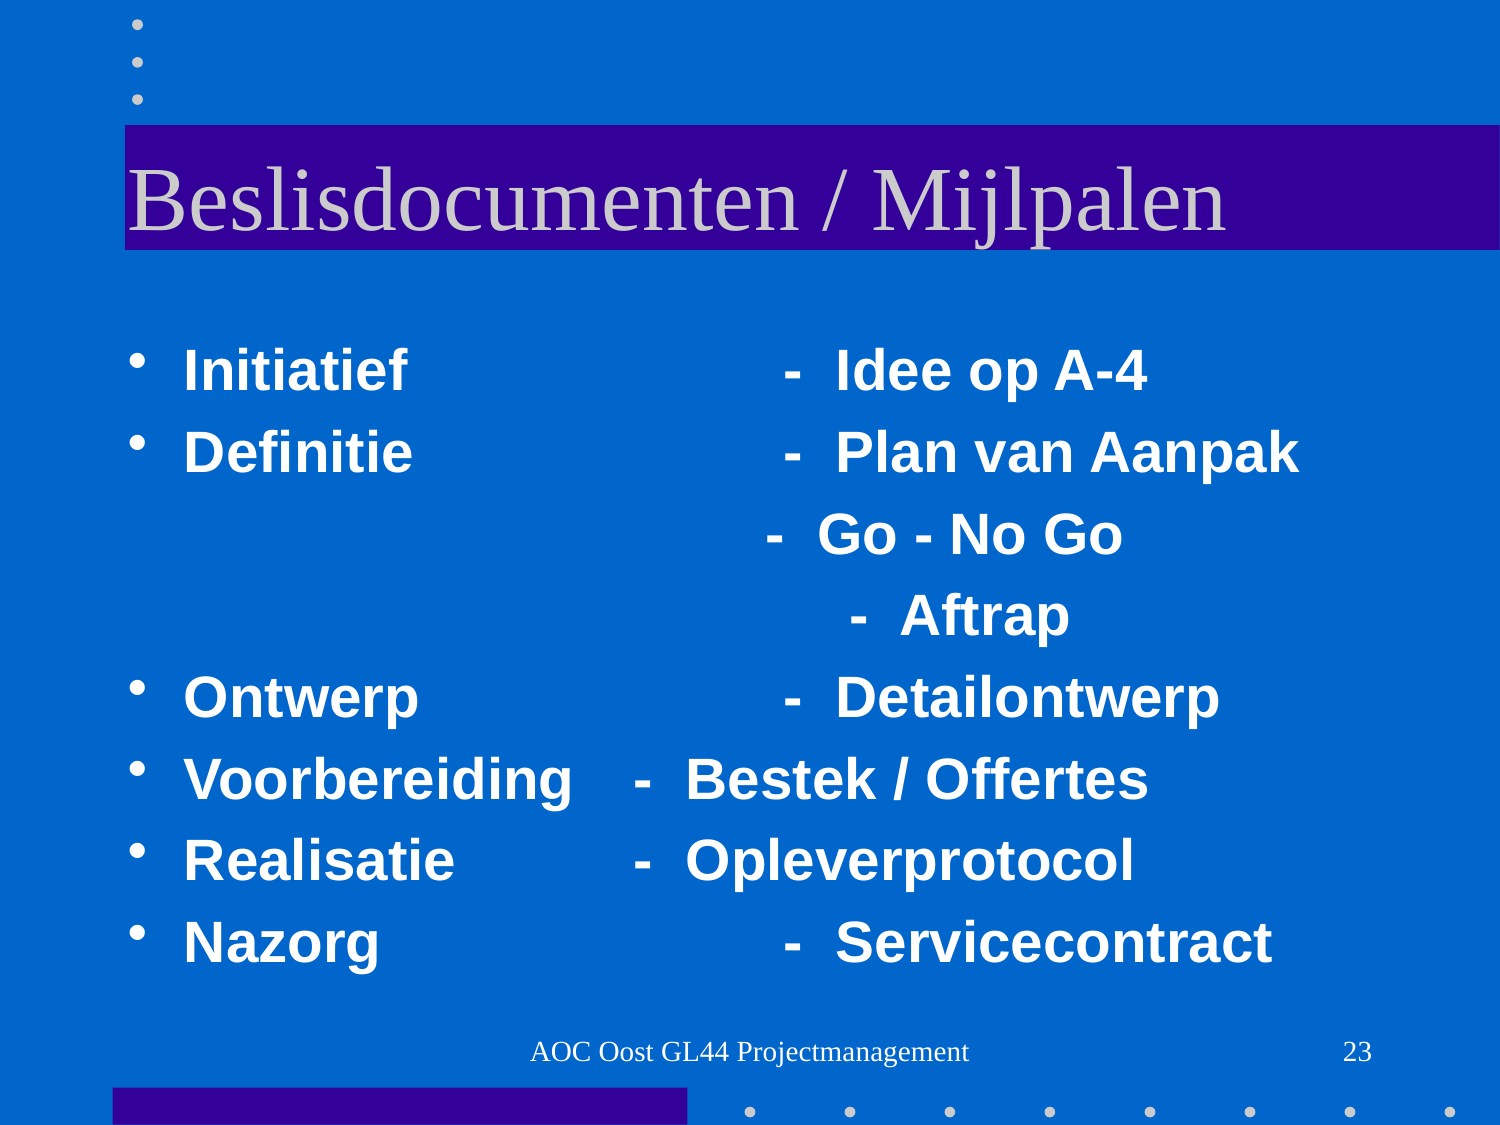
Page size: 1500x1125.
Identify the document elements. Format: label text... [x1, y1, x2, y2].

slide_number 23 [1074, 1012, 1388, 1088]
title Beslisdocumenten / Mijlpalen [112, 99, 1388, 288]
list Initiatief - Idee op A-4 Definitie - Plan van Aanpak - Go - No Go - Aftrap Ontwerp - Detailontwerp Voorbereiding - Bestek / Offertes Realisatie - Opleverprotocol Nazorg - Servicecontract [112, 324, 1388, 1000]
footer AOC Oost GL44 Projectmanagement [512, 1012, 988, 1088]
